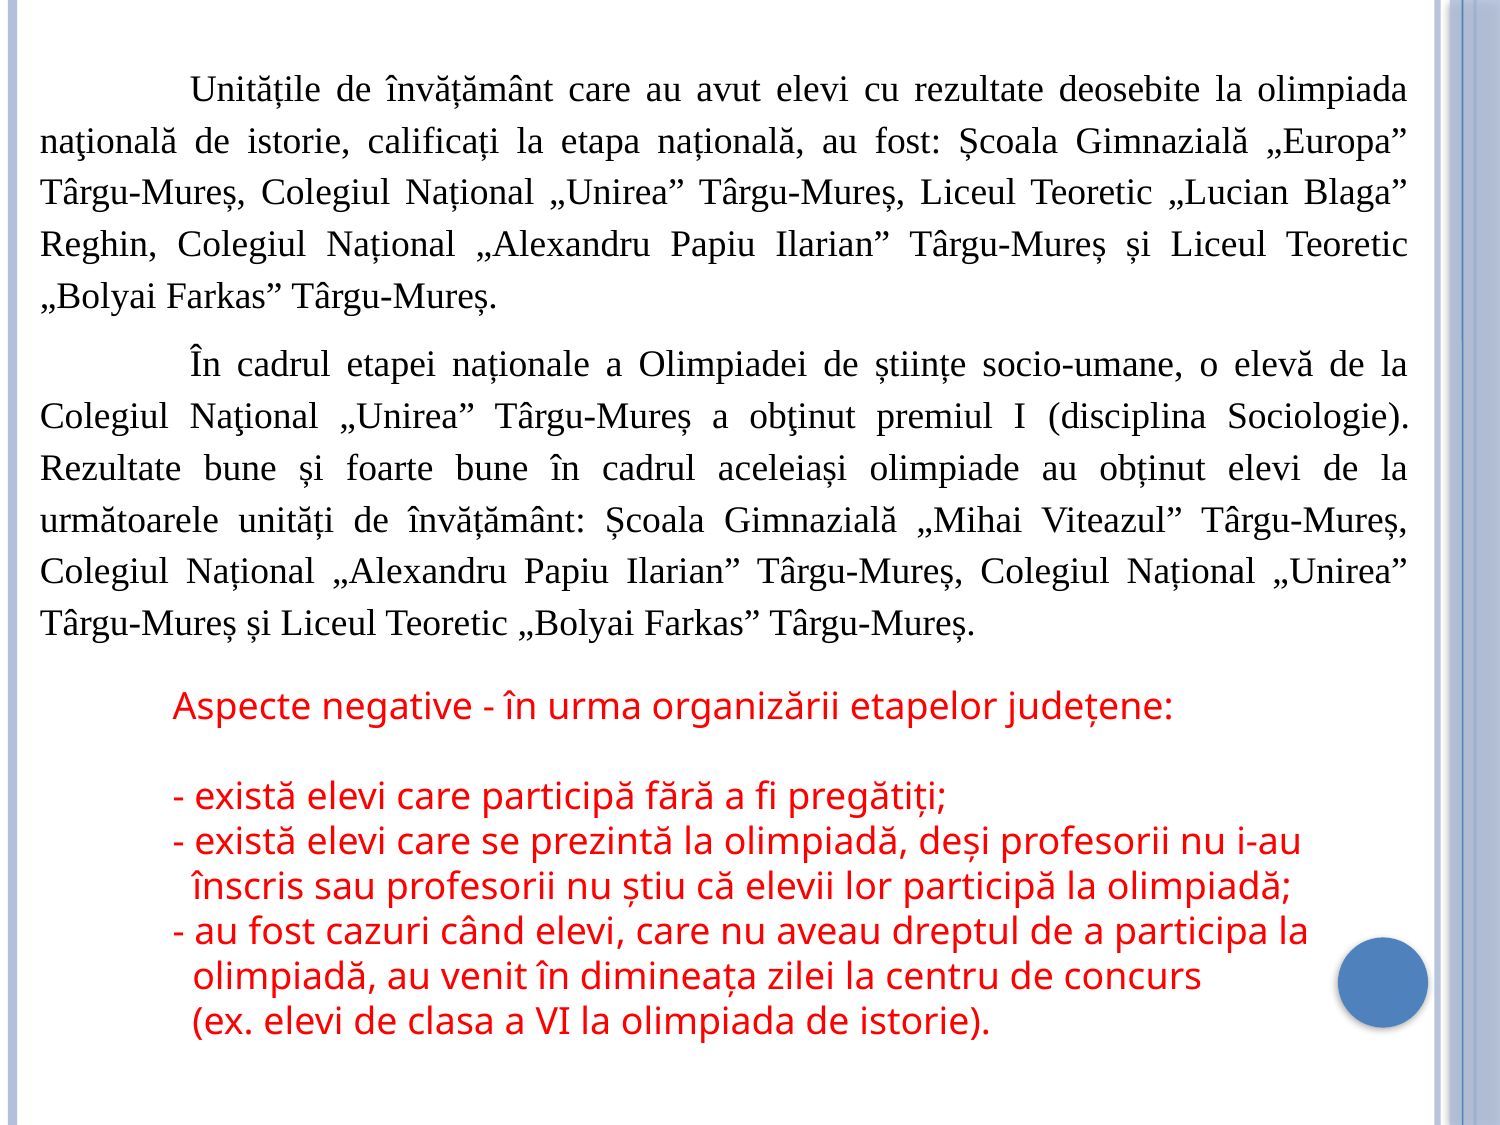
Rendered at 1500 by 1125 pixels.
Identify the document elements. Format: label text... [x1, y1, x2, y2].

text_box Unitățile de învățământ care au avut elevi cu rezultate deosebite la olimpiada naţională de istorie, calificați la etapa națională, au fost: Școala Gimnazială „Europa” Târgu-Mureș, Colegiul Național „Unirea” Târgu-Mureș, Liceul Teoretic „Lucian Blaga” Reghin, Colegiul Național „Alexandru Papiu Ilarian” Târgu-Mureș și Liceul Teoretic „Bolyai Farkas” Târgu-Mureș. În cadrul etapei naționale a Olimpiadei de științe socio-umane, o elevă de la Colegiul Naţional „Unirea” Târgu-Mureș a obţinut premiul I (disciplina Sociologie). Rezultate bune și foarte bune în cadrul aceleiași olimpiade au obținut elevi de la următoarele unități de învățământ: Școala Gimnazială „Mihai Viteazul” Târgu-Mureș, Colegiul Național „Alexandru Papiu Ilarian” Târgu-Mureș, Colegiul Național „Unirea” Târgu-Mureș și Liceul Teoretic „Bolyai Farkas” Târgu-Mureș. [24, 49, 1425, 651]
text_box Aspecte negative - în urma organizării etapelor județene: - există elevi care participă fără a fi pregătiți; - există elevi care se prezintă la olimpiadă, deși profesorii nu i-au înscris sau profesorii nu știu că elevii lor participă la olimpiadă; - au fost cazuri când elevi, care nu aveau dreptul de a participa la olimpiadă, au venit în dimineața zilei la centru de concurs (ex. elevi de clasa a VI la olimpiada de istorie). [158, 674, 1335, 1050]
